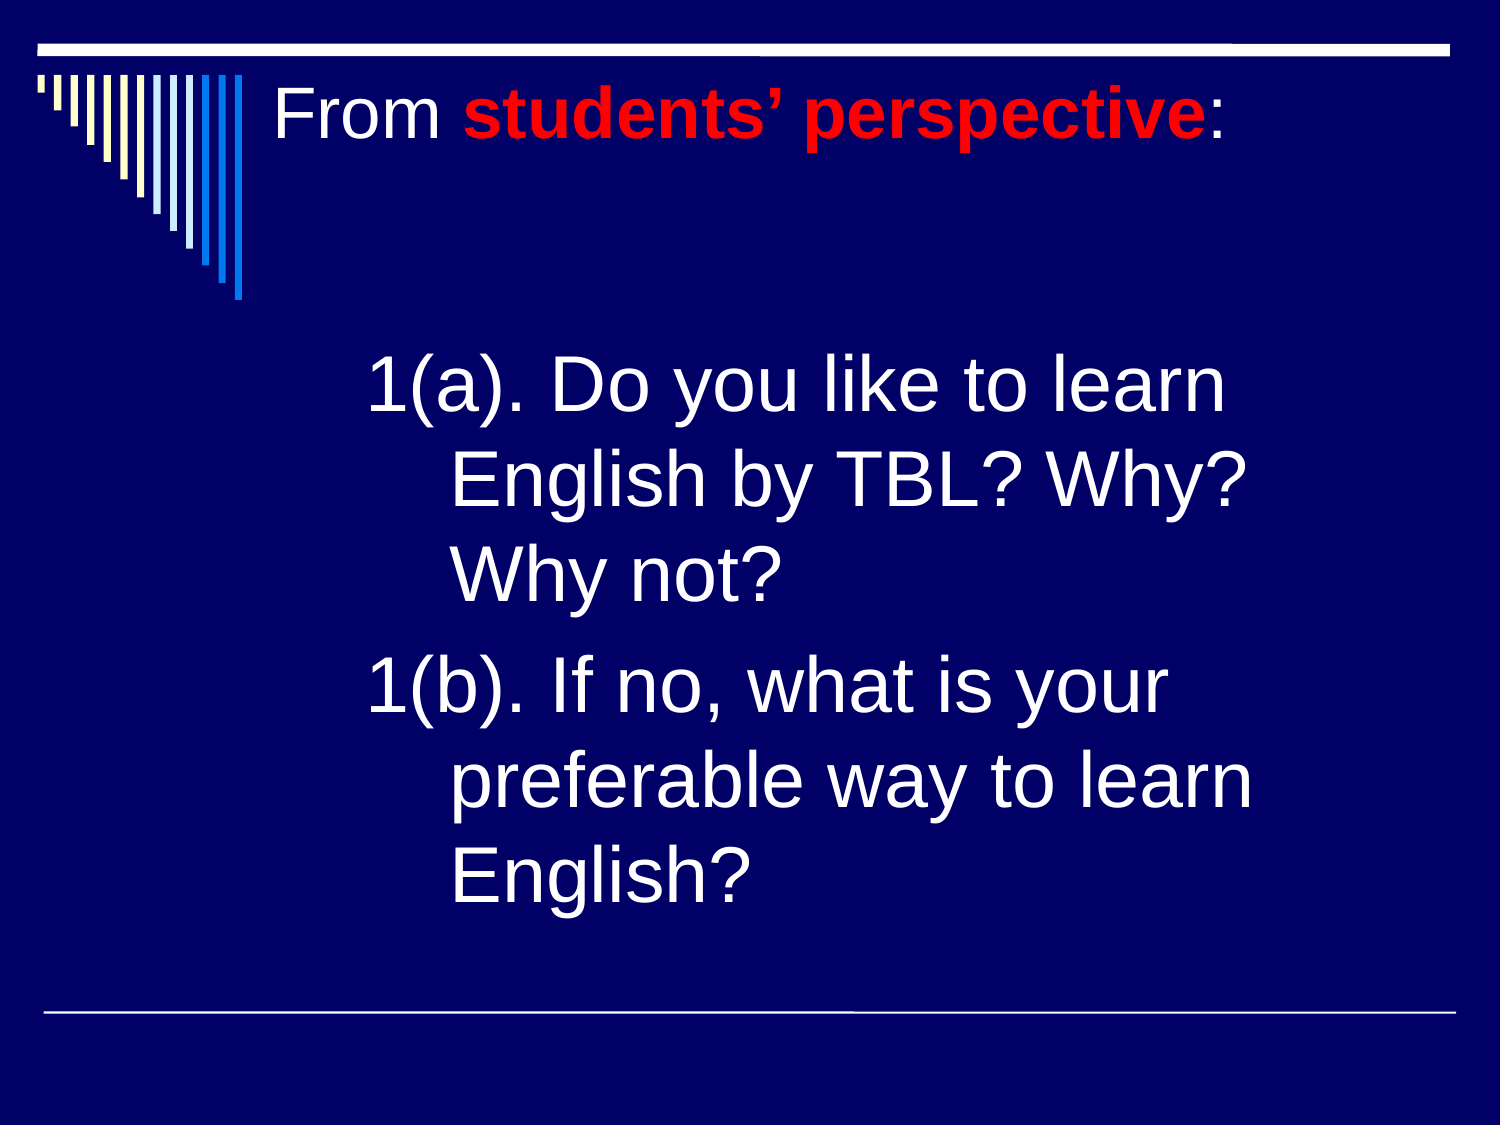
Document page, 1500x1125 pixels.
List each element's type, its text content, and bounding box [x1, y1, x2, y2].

list 1(a). Do you like to learn English by TBL? Why? Why not? 1(b). If no, what is your preferable way to learn English? [274, 324, 1426, 1001]
title From students’ perspective: [0, 89, 1500, 216]
